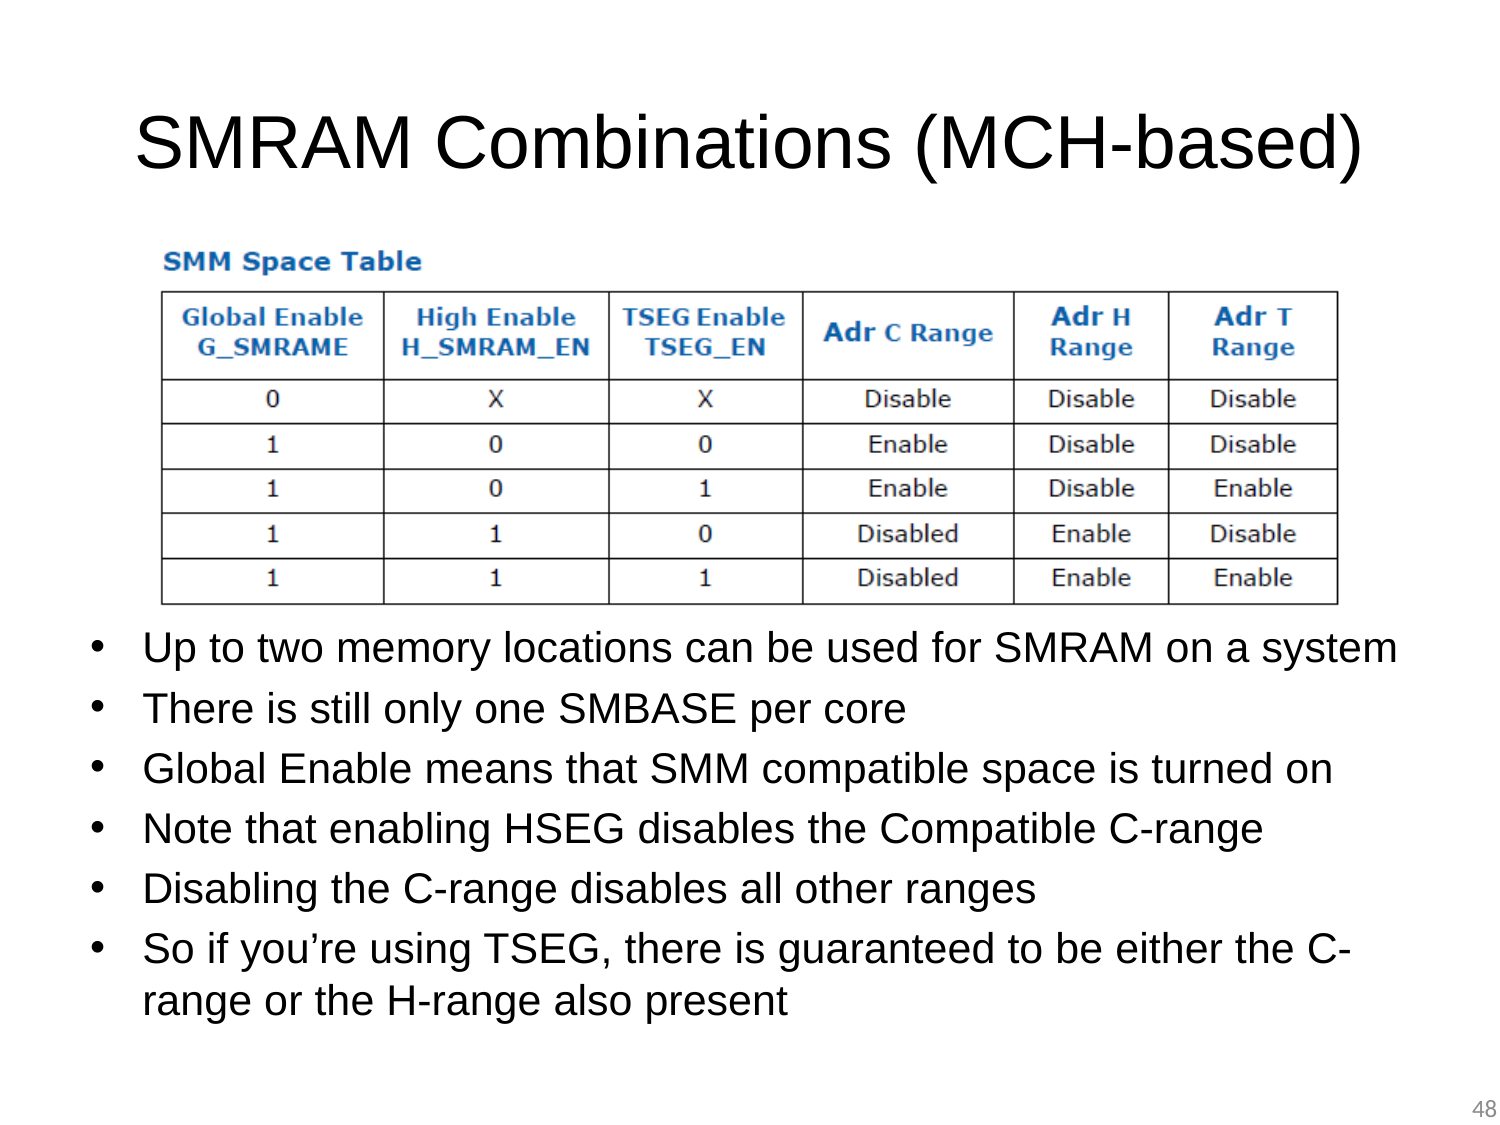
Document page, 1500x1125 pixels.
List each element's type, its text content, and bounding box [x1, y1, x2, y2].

title SMRAM Combinations (MCH-based) [75, 45, 1425, 233]
slide_number 48 [1162, 1077, 1500, 1125]
list Up to two memory locations can be used for SMRAM on a system There is still only one SMBASE per core Global Enable means that SMM compatible space is turned on Note that enabling HSEG disables the Compatible C-range Disabling the C-range disables all other ranges So if you’re using TSEG, there is guaranteed to be either the C-range or the H-range also present [75, 612, 1425, 1088]
picture [151, 238, 1348, 613]
